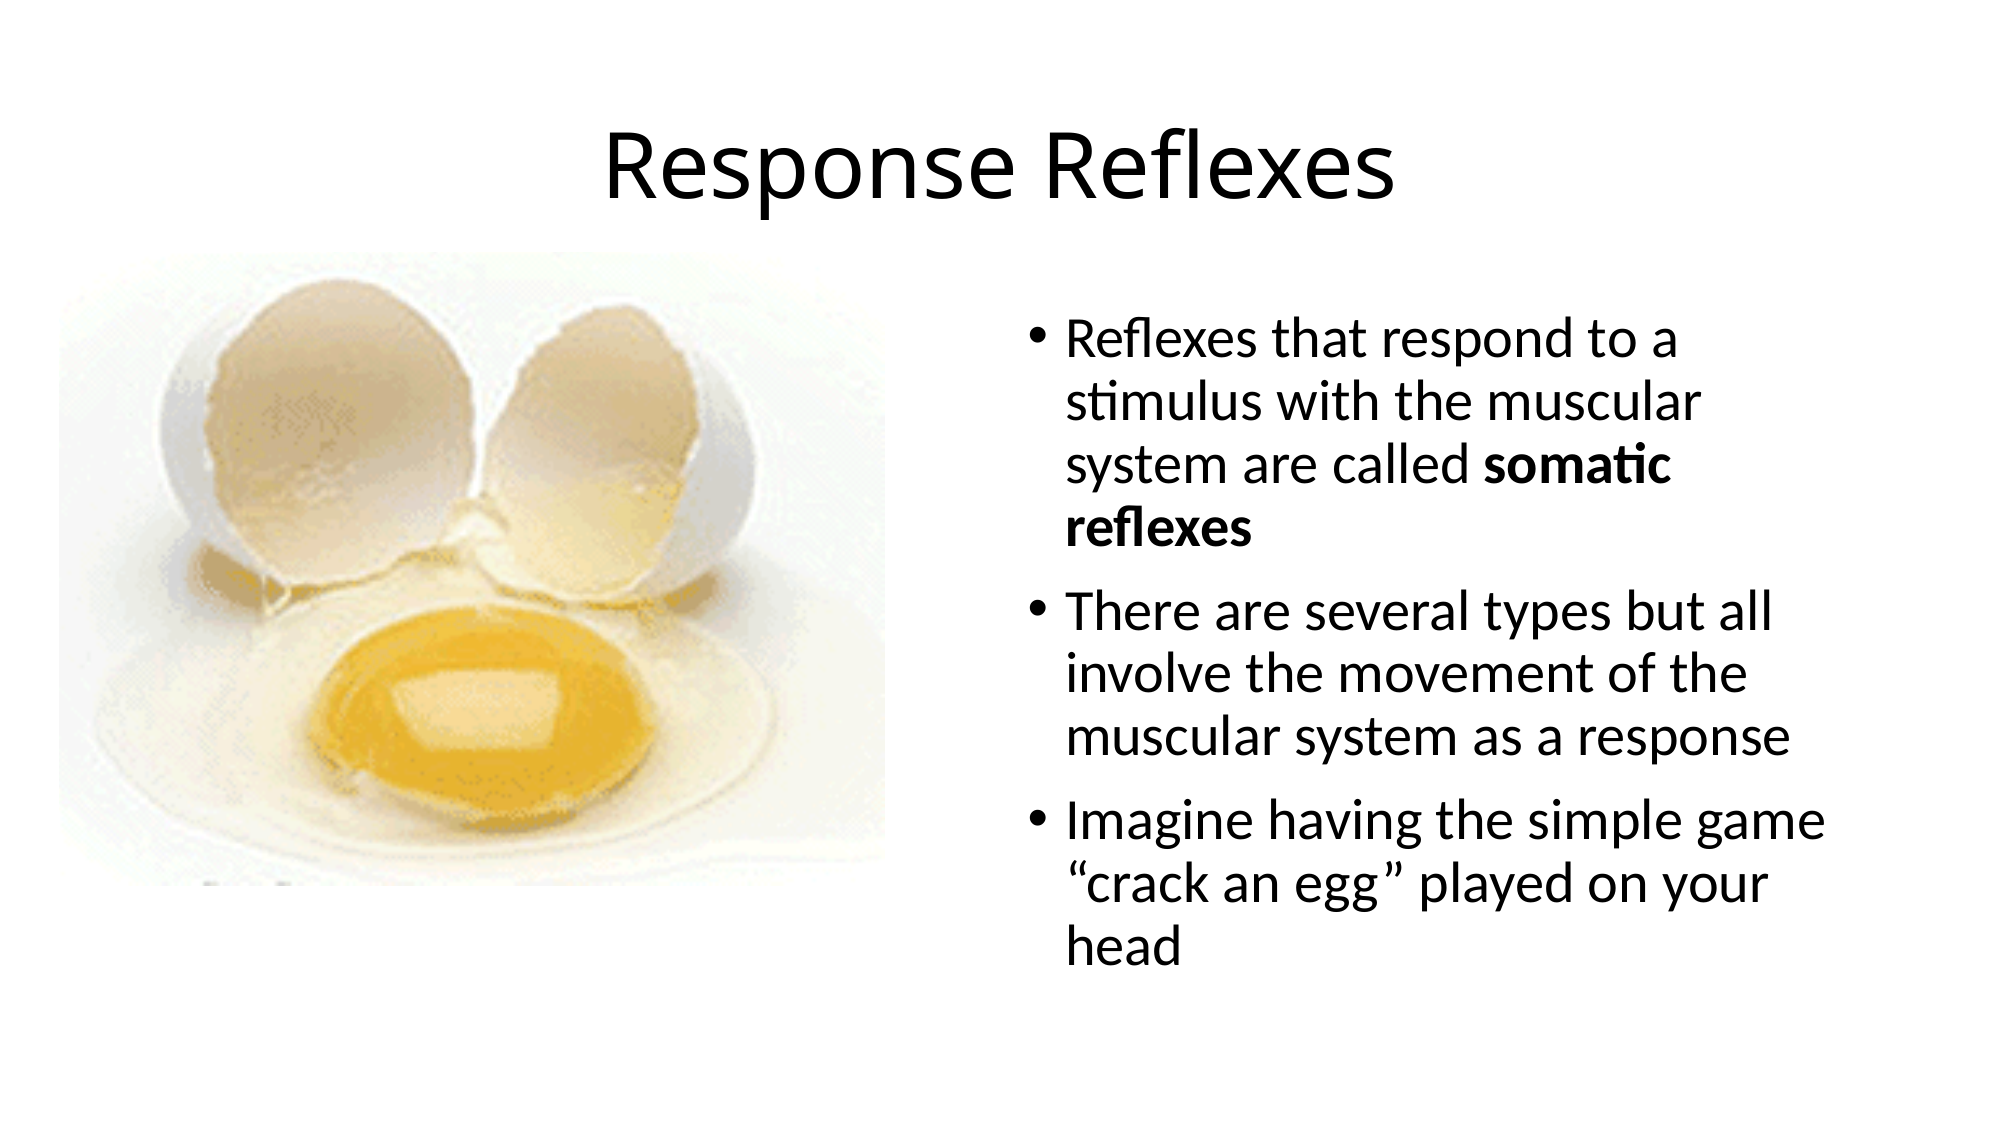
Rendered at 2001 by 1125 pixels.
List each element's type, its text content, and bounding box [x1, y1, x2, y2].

title Response Reflexes [137, 59, 1863, 278]
picture [59, 252, 885, 886]
list Reflexes that respond to a stimulus with the muscular system are called somatic reflexes There are several types but all involve the movement of the muscular system as a response Imagine having the simple game “crack an egg” played on your head [1012, 299, 1863, 1014]
